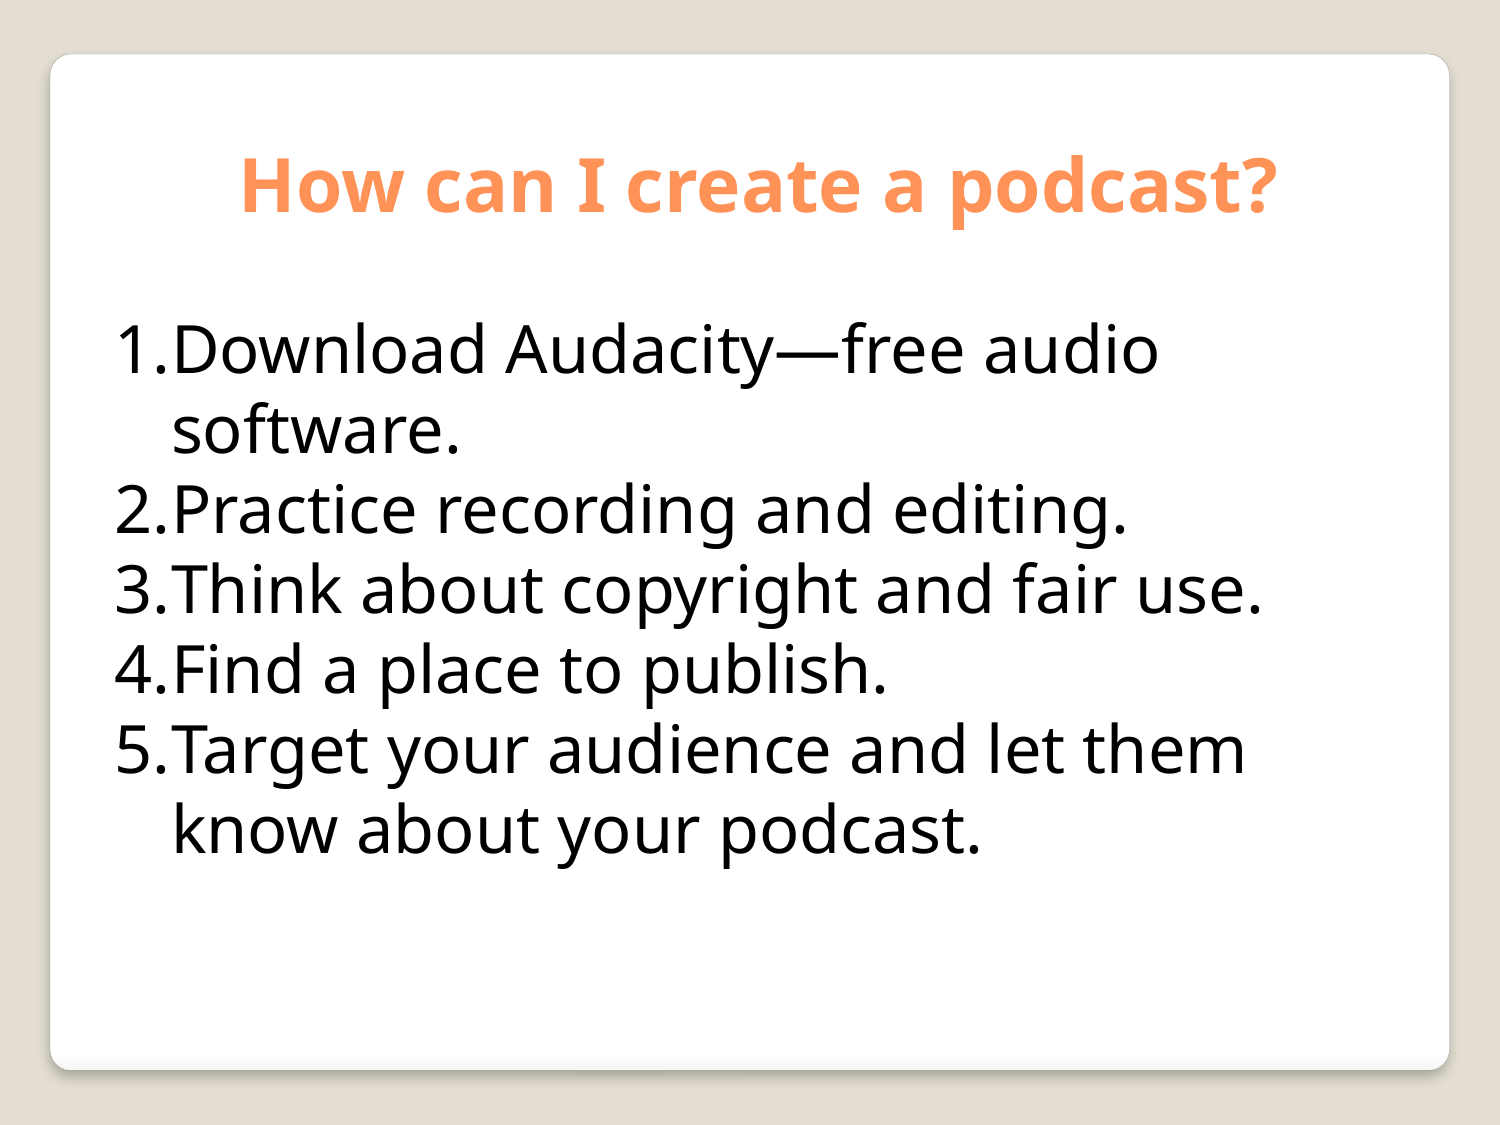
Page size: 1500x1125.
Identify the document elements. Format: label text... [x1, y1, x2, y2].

text_box How can I create a podcast? [87, 62, 1430, 236]
text_box Download Audacity—free audio software. Practice recording and editing. Think about copyright and fair use. Find a place to publish. Target your audience and let them know about your podcast. [99, 299, 1413, 875]
